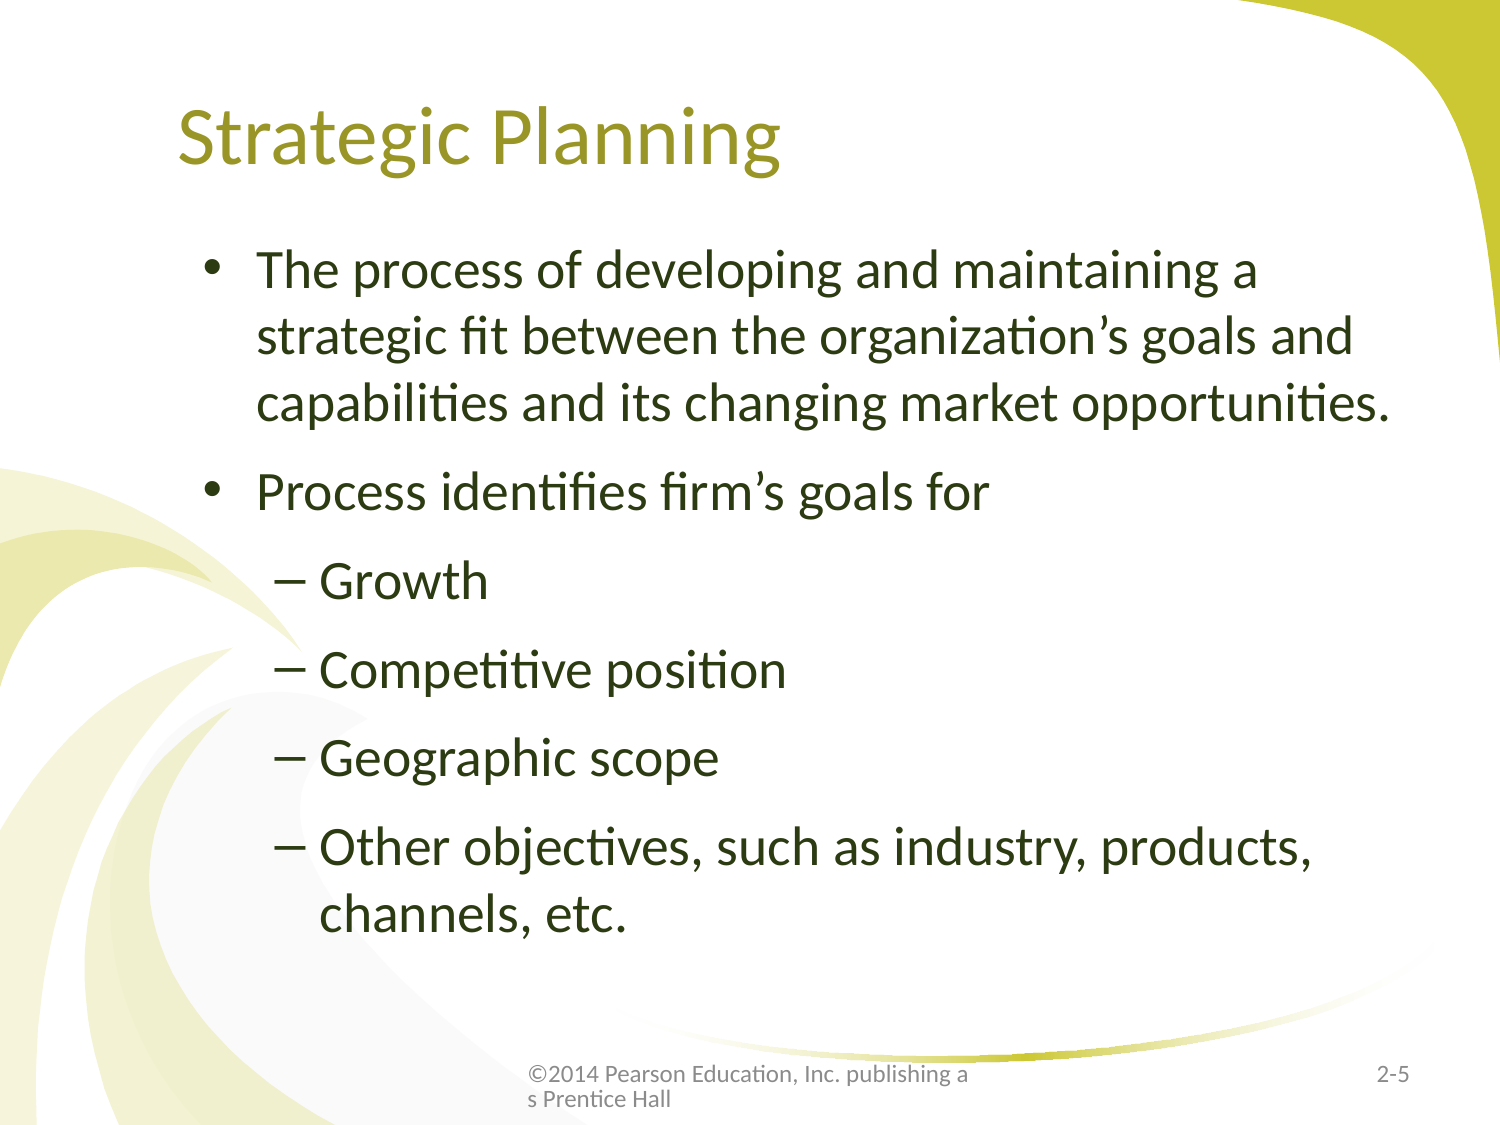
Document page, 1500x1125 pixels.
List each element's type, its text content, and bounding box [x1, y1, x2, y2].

slide_number 2-5 [1074, 1042, 1425, 1103]
footer ©2014 Pearson Education, Inc. publishing as Prentice Hall [512, 1042, 988, 1103]
list The process of developing and maintaining a strategic fit between the organization’s goals and capabilities and its changing market opportunities. Process identifies firm’s goals for Growth Competitive position Geographic scope Other objectives, such as industry, products, channels, etc. [187, 224, 1438, 1000]
title Strategic Planning [162, 37, 1438, 225]
